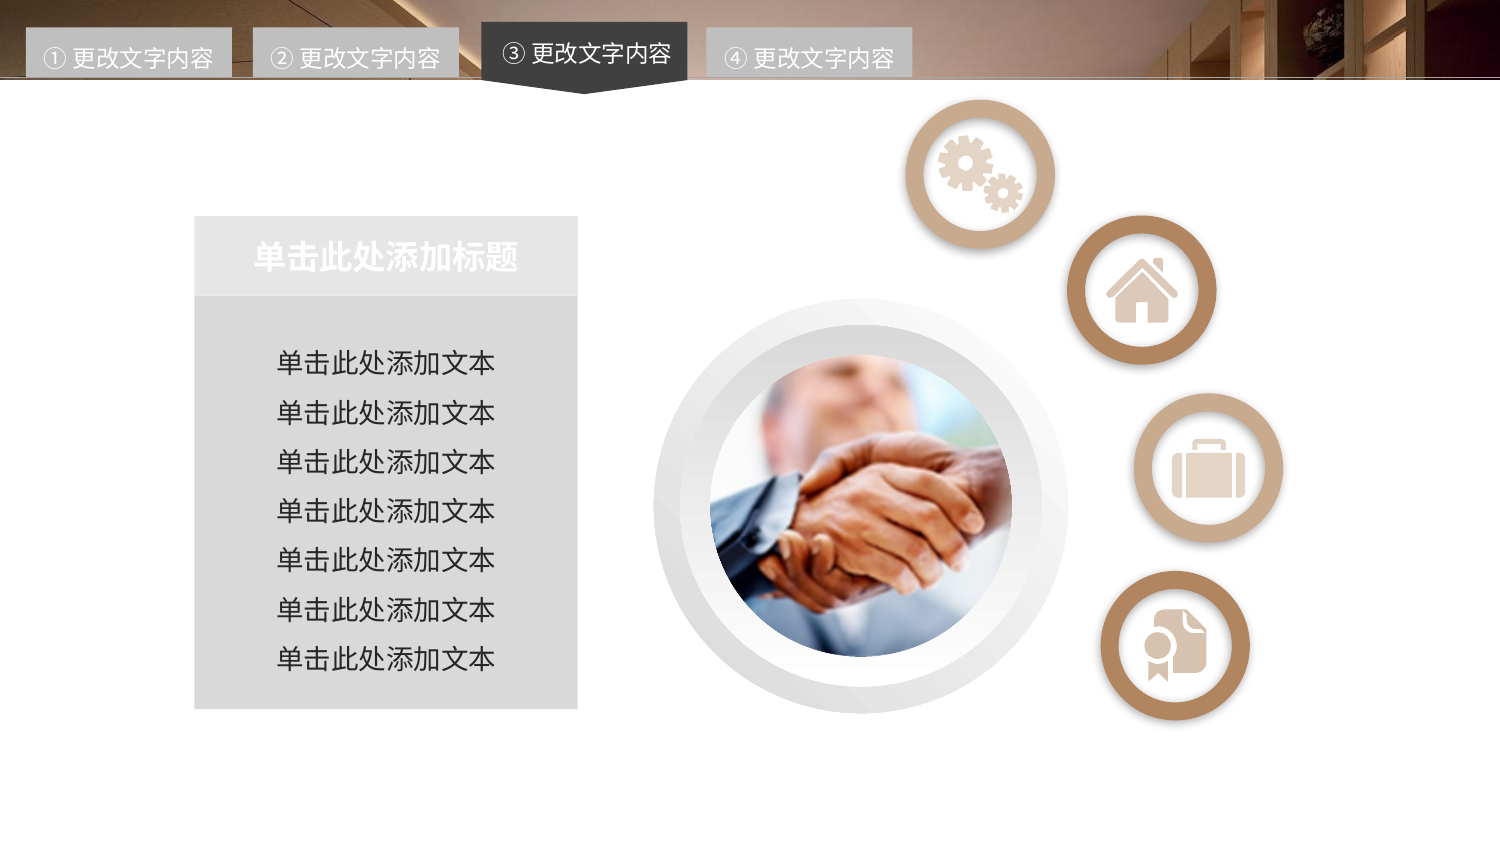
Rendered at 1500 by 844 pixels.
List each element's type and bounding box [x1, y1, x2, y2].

text_box [1133, 393, 1284, 543]
text_box [747, 27, 1500, 78]
text_box [1100, 570, 1250, 721]
text_box [0, 27, 427, 78]
text_box [905, 99, 1055, 249]
text_box [1067, 215, 1217, 365]
picture [0, 0, 1500, 27]
text_box [194, 216, 578, 710]
text_box [427, 21, 747, 95]
text_box [653, 298, 1069, 714]
